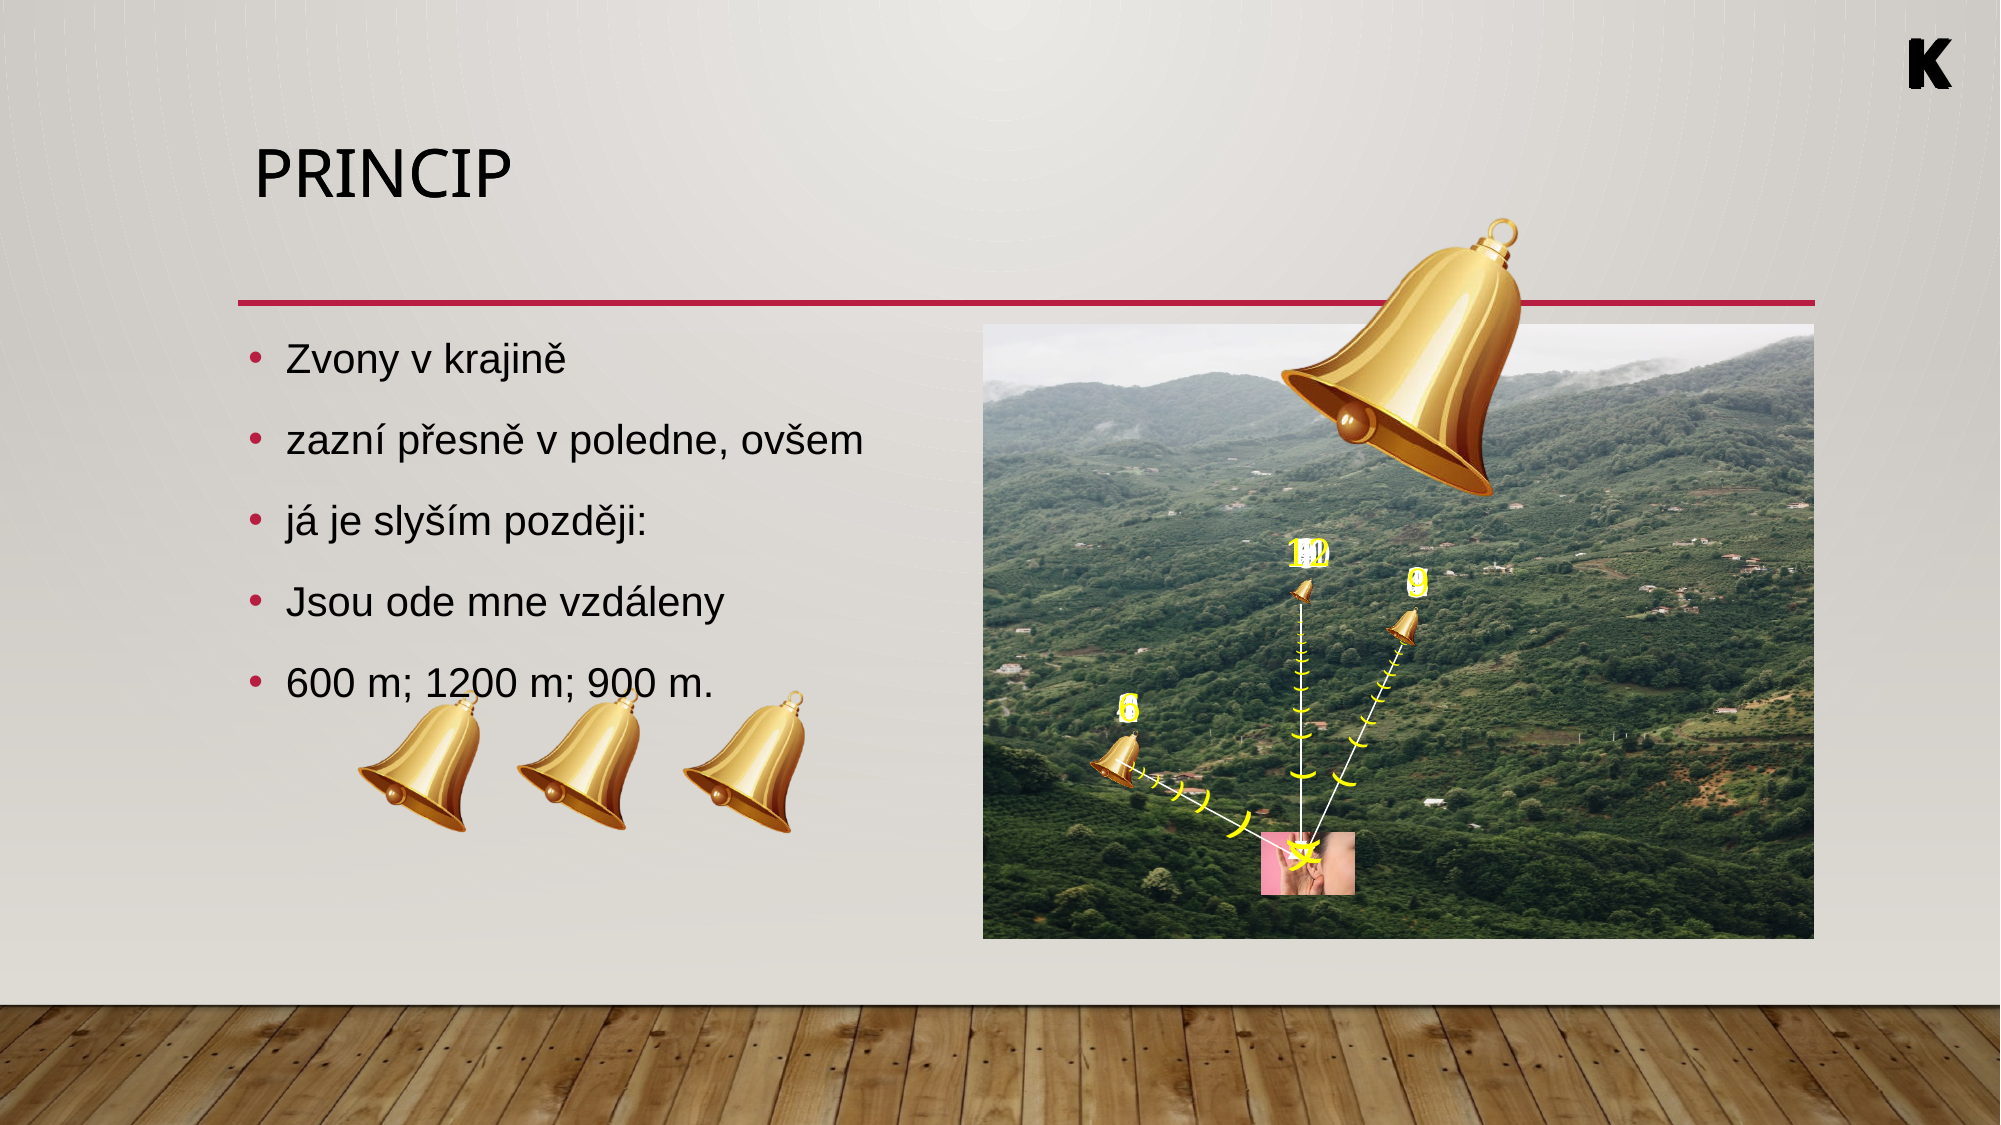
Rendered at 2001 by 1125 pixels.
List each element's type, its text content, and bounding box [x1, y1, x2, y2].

picture [680, 688, 808, 837]
picture [355, 687, 483, 835]
text_box K [1890, 12, 1959, 108]
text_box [1115, 759, 1302, 860]
picture [0, 1005, 2000, 1125]
text_box Zvony v krajině zazní přesně v poledne, ovšem já je slyším později: Jsou ode mne vzdáleny 600 m; 1200 m; 900 m. [1525, 314, 1809, 324]
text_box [1304, 644, 1403, 857]
text_box Zvony v krajině zazní přesně v poledne, ovšem já je slyším později: Jsou ode mne vzdáleny 600 m; 1200 m; 900 m. [233, 314, 1276, 881]
picture [982, 213, 1815, 940]
picture [514, 685, 642, 834]
text_box Princip [238, 131, 1814, 305]
